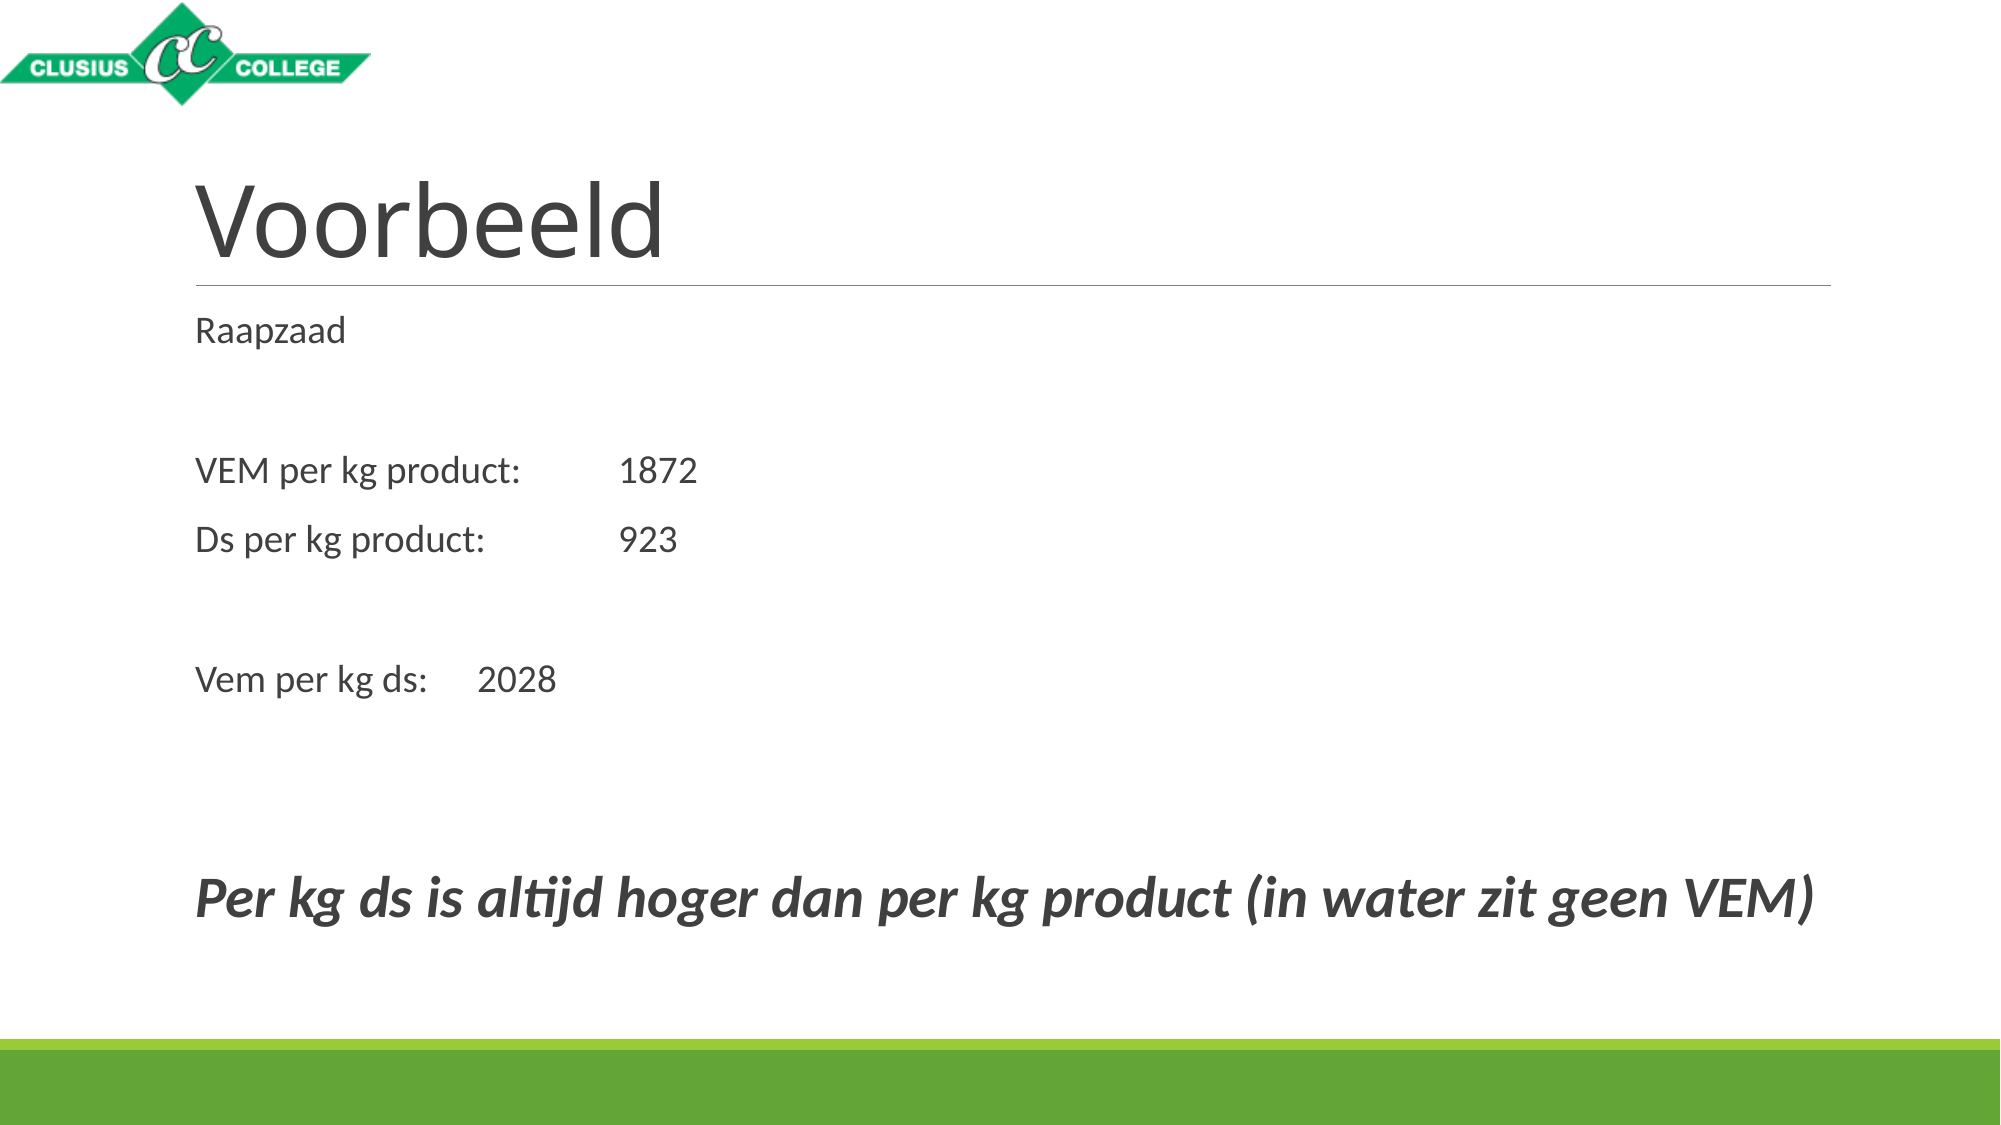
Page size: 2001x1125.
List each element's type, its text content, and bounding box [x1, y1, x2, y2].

list Raapzaad VEM per kg product: 1872 Ds per kg product: 923 Vem per kg ds: 2028 Per kg ds is altijd hoger dan per kg product (in water zit geen VEM) [180, 302, 1830, 963]
title Voorbeeld [180, 47, 1830, 285]
picture [0, 1, 371, 108]
